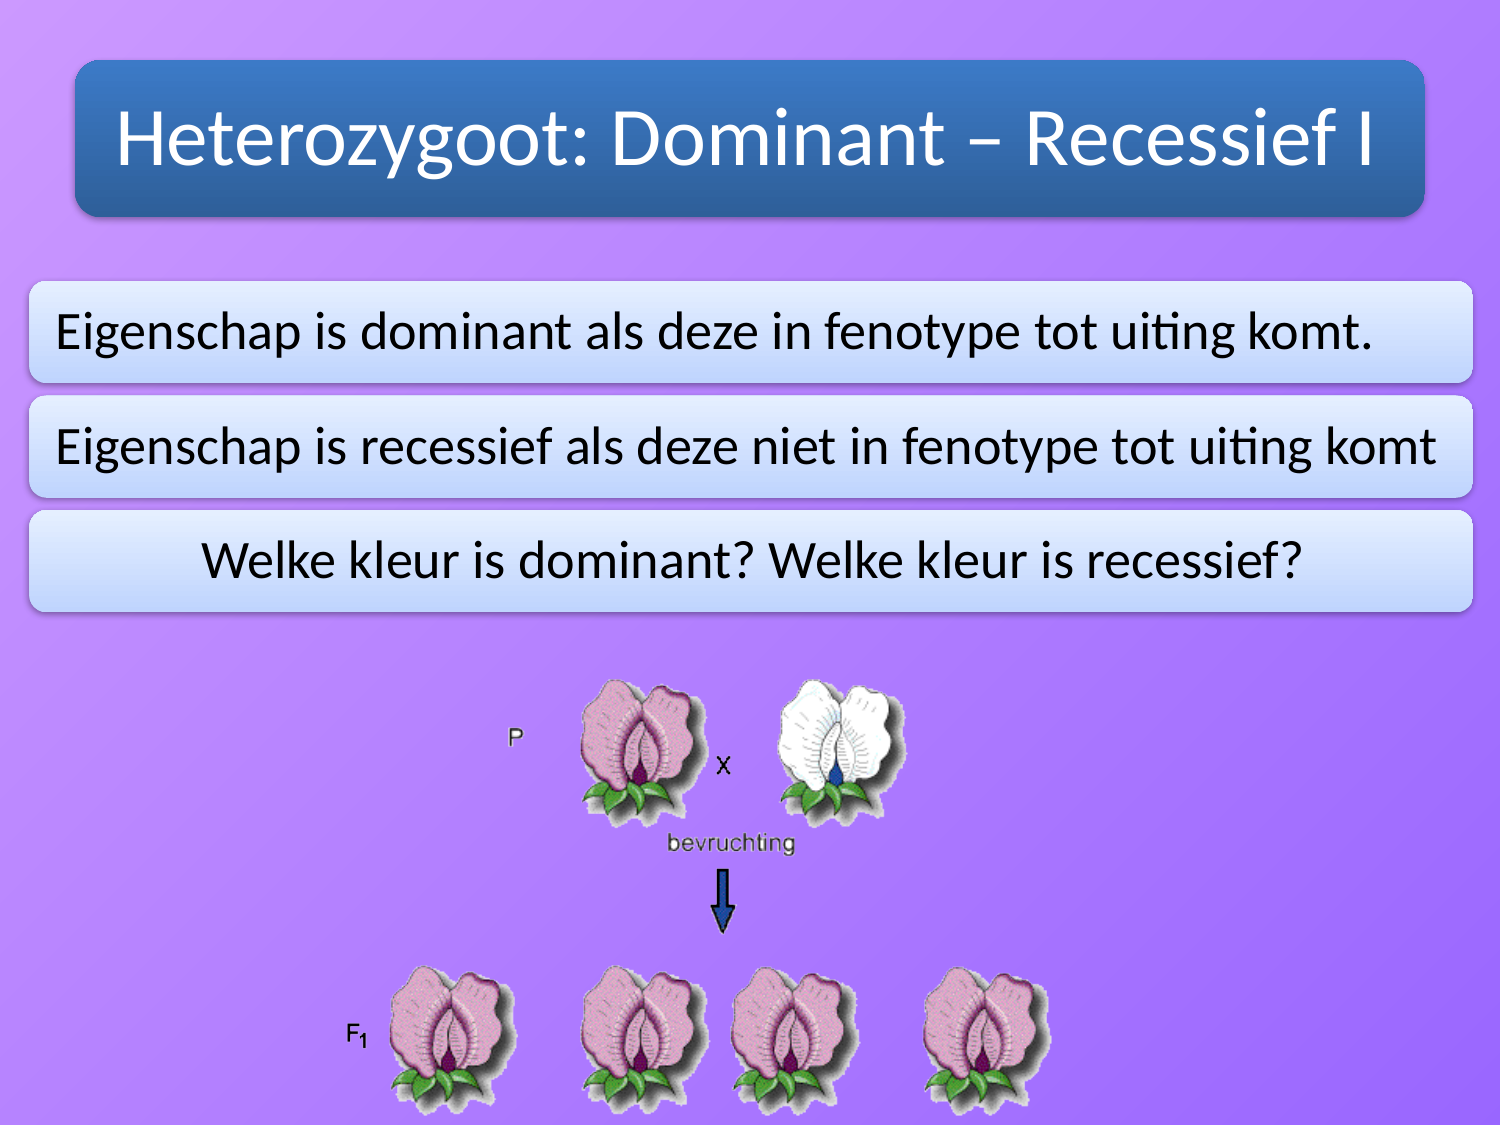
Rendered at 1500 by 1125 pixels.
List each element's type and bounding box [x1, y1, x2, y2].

text_box [74, 44, 1426, 206]
picture [324, 652, 1072, 1123]
list [29, 207, 1474, 686]
